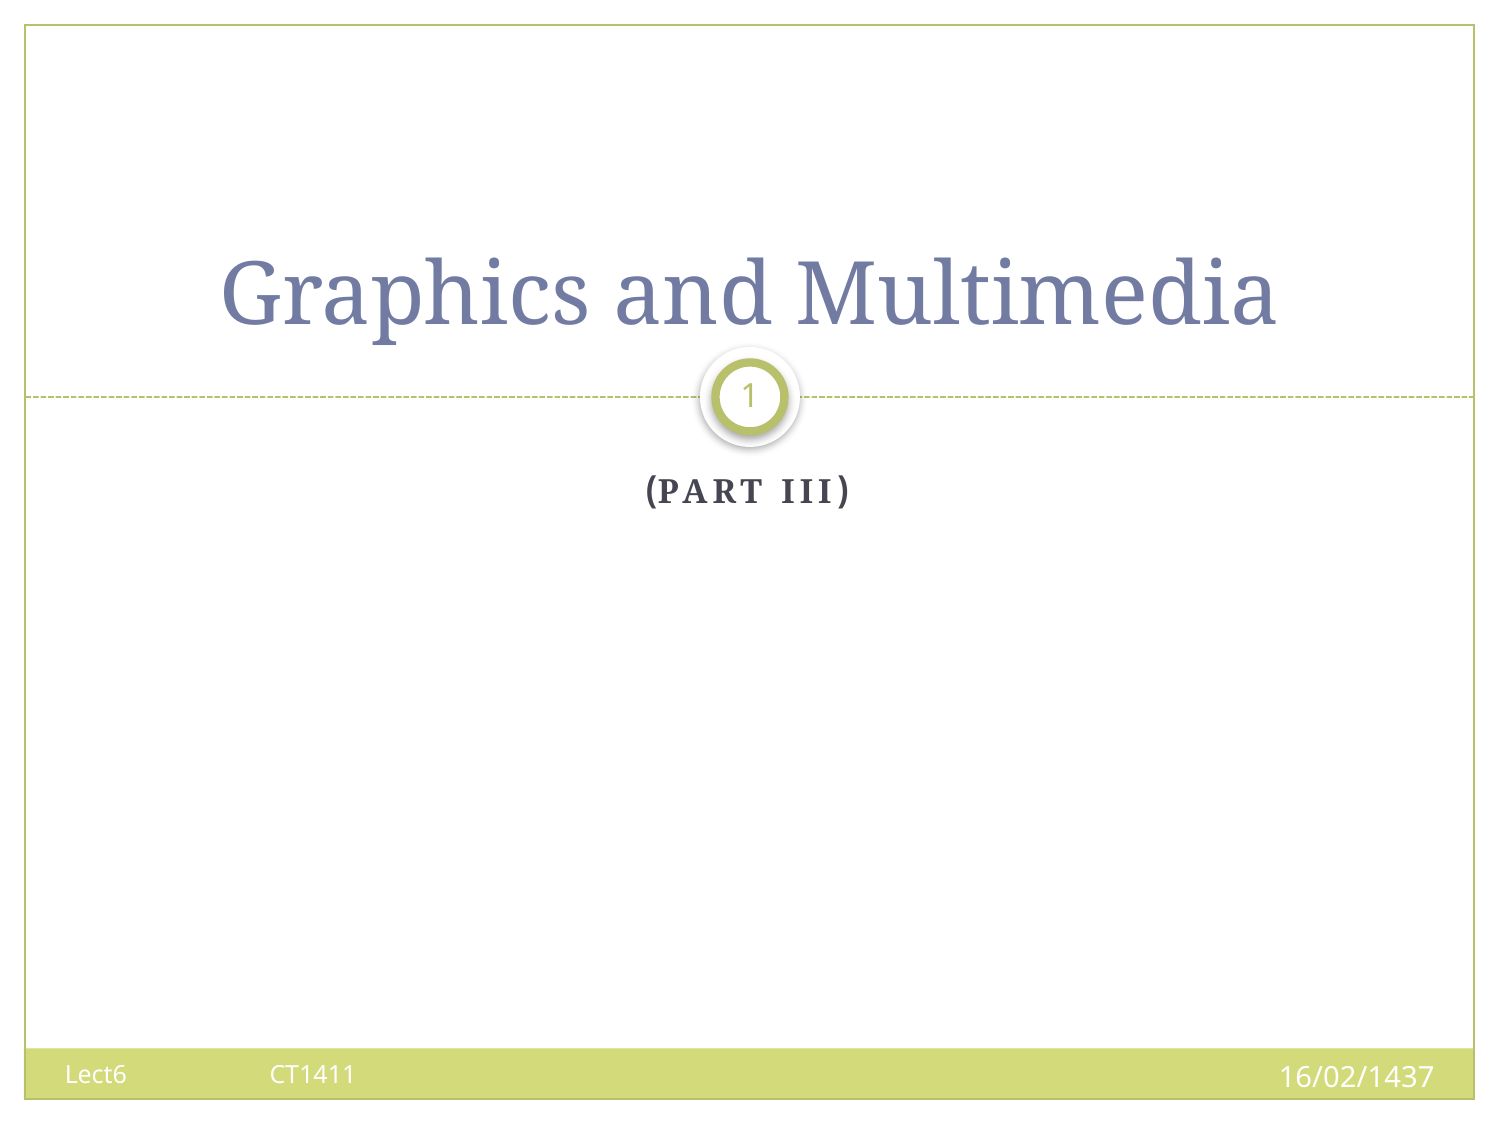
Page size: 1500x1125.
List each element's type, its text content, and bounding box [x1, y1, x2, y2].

slide_number 1 [712, 360, 788, 434]
subtitle (Part III) [225, 462, 1275, 750]
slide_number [950, 1050, 1450, 1111]
title Graphics and Multimedia [112, 62, 1388, 350]
footer Lect6 CT1411 [50, 1051, 638, 1112]
